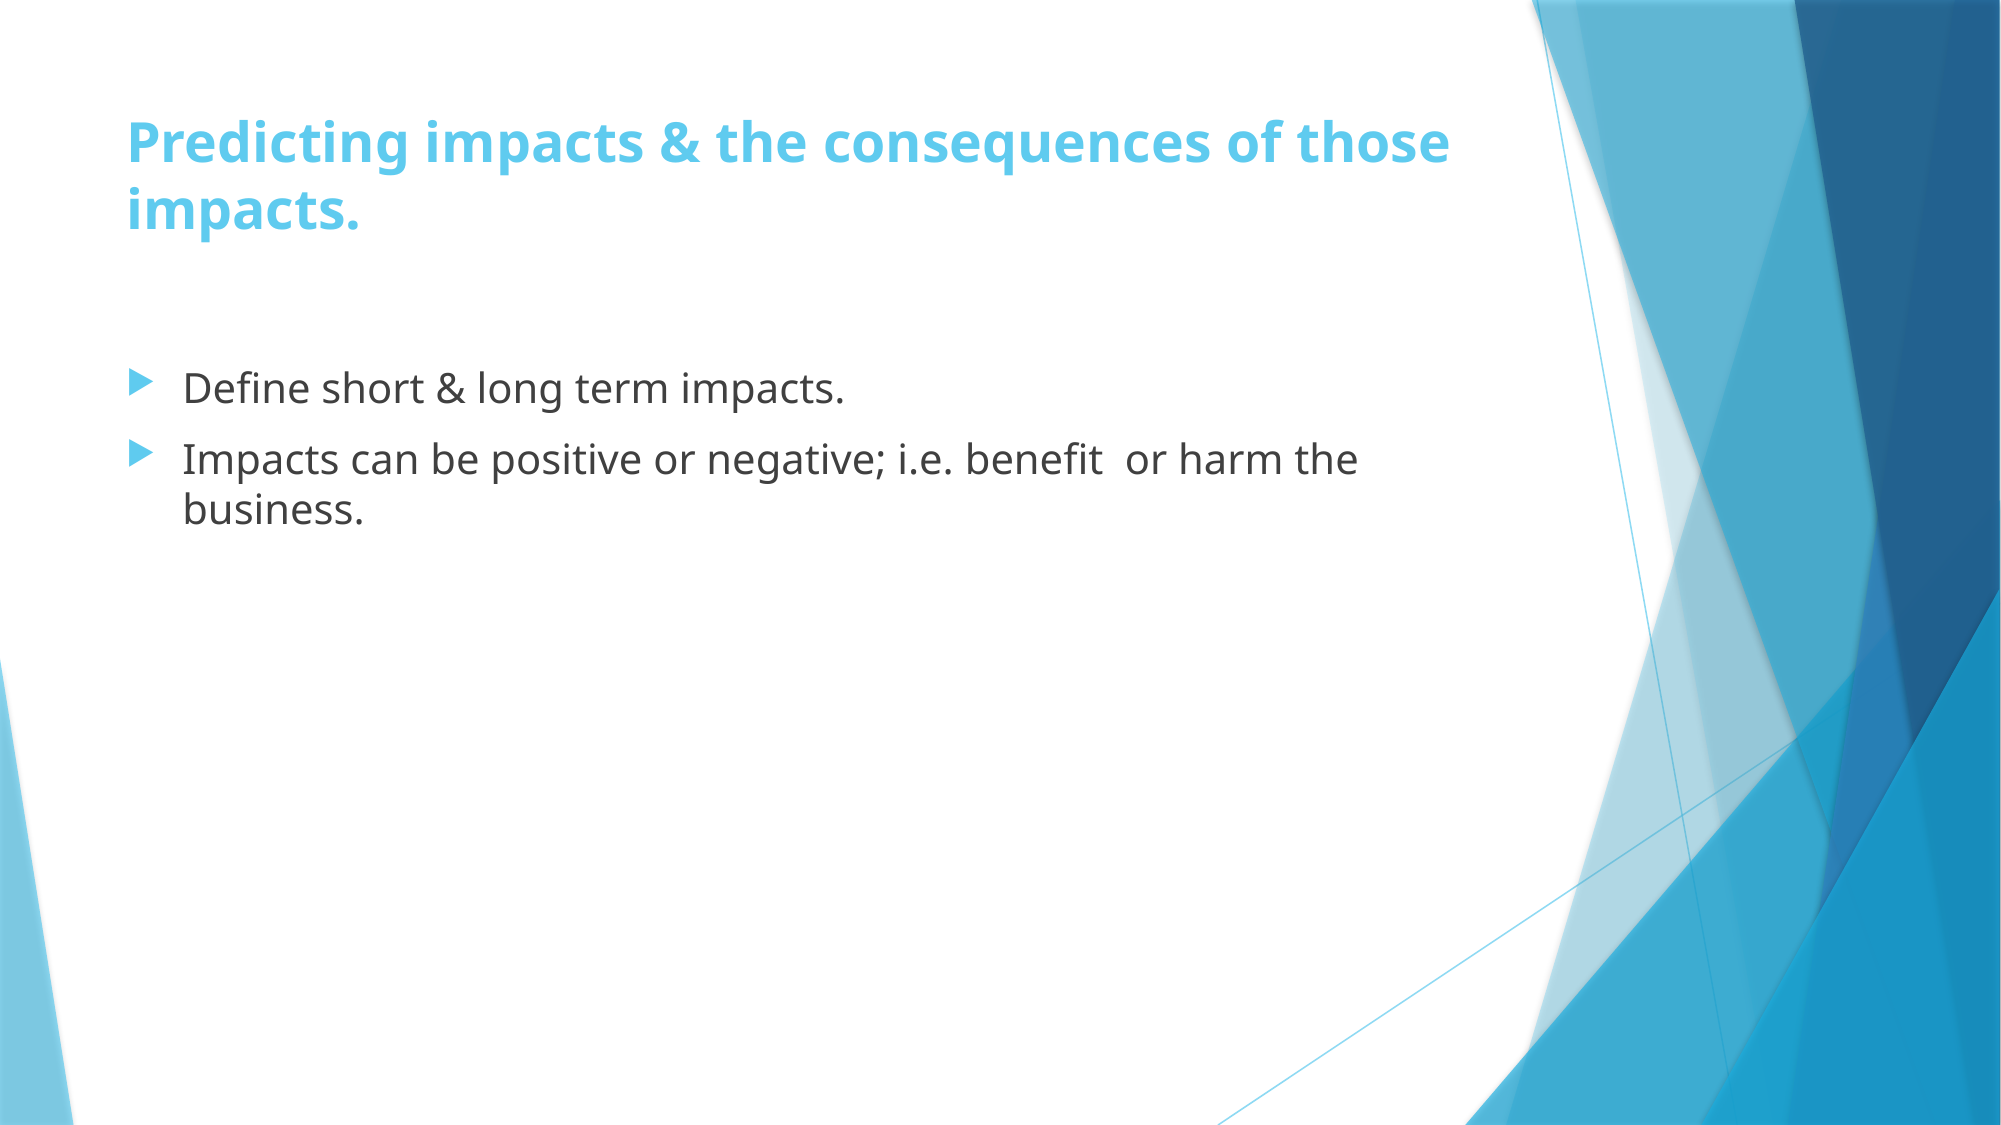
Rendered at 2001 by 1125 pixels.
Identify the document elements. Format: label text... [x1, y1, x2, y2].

list Define short & long term impacts. Impacts can be positive or negative; i.e. benefit or harm the business. [111, 354, 1522, 992]
title Predicting impacts & the consequences of those impacts. [111, 99, 1522, 317]
